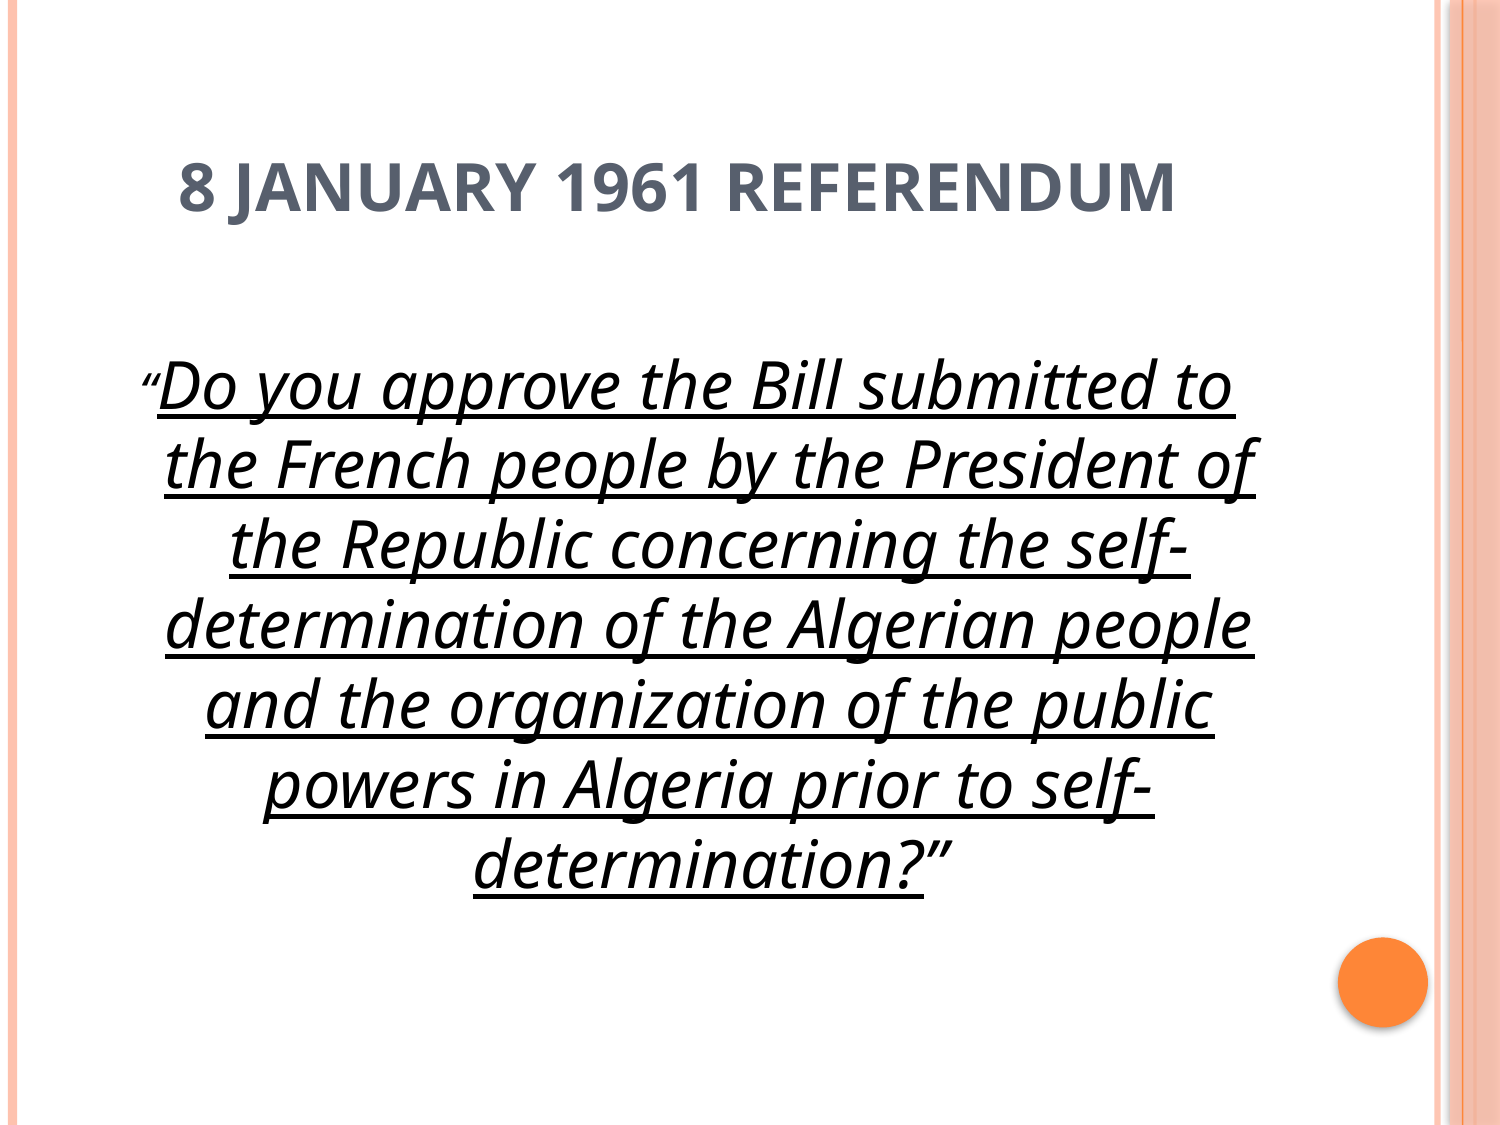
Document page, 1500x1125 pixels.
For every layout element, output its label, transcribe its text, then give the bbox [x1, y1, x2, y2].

title 8 january 1961 referendum [75, 45, 1300, 233]
list “Do you approve the Bill submitted to the French people by the President of the Republic concerning the self-determination of the Algerian people and the organization of the public powers in Algeria prior to self-determination?” [75, 262, 1300, 1062]
